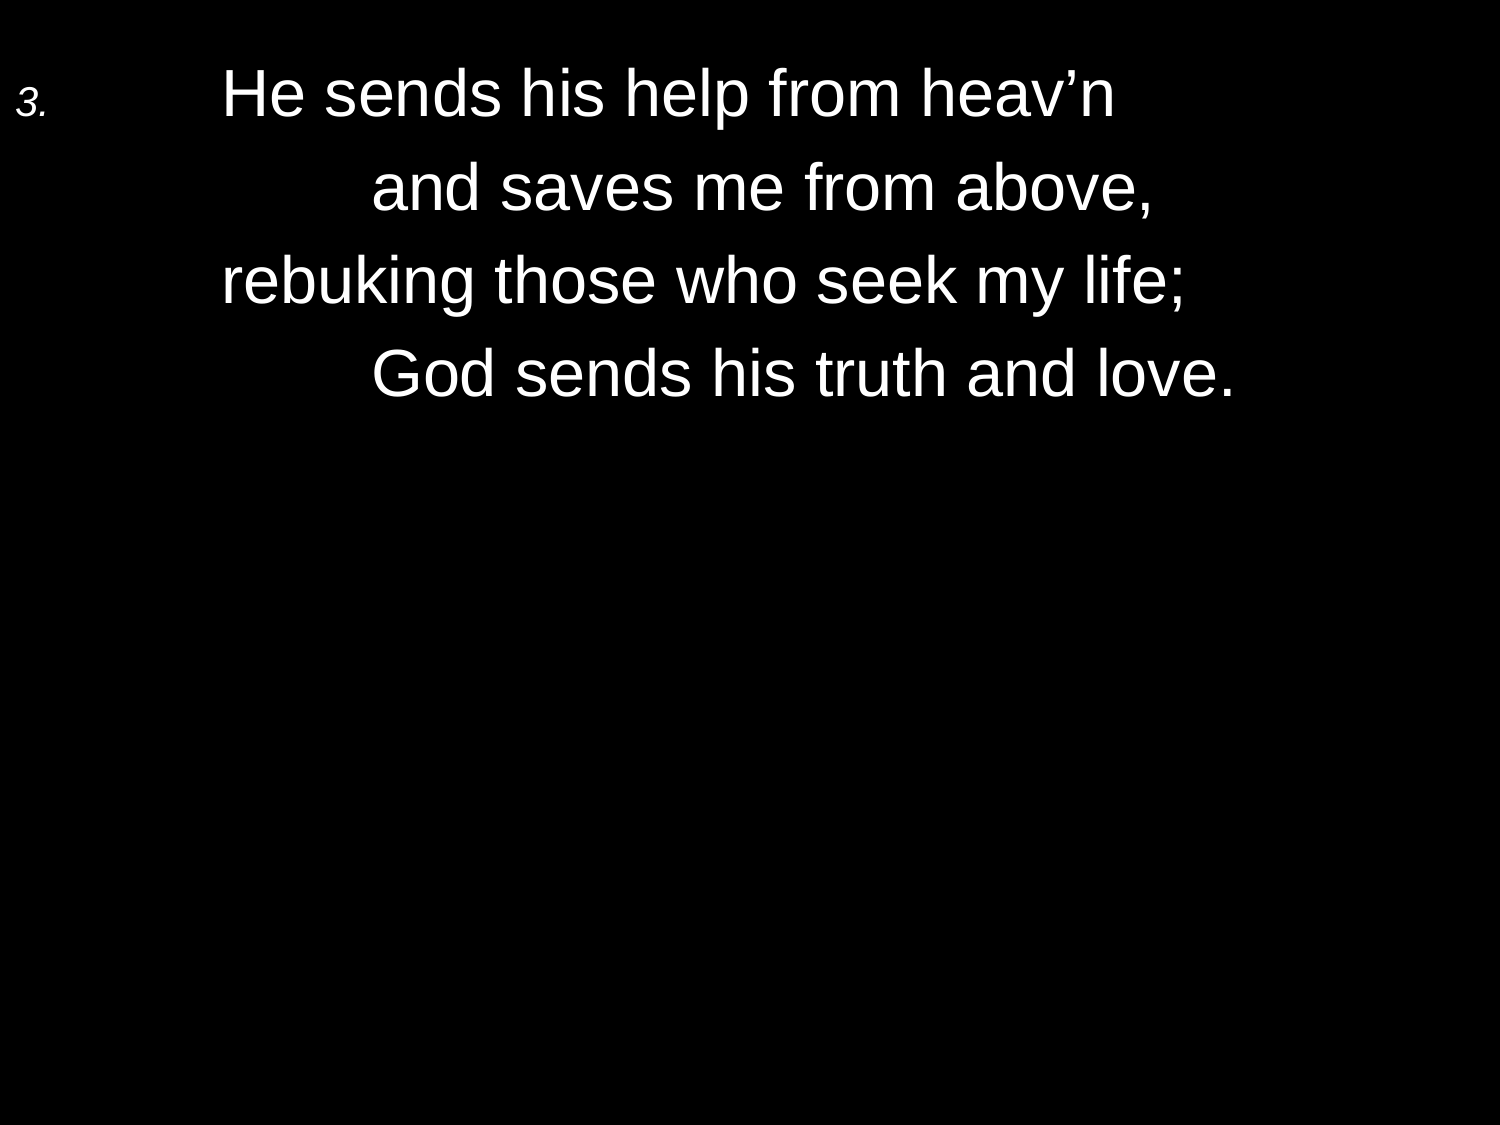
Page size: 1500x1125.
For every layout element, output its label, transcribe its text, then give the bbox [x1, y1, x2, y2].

list 3. He sends his help from heav’n and saves me from above, rebuking those who seek my life; God sends his truth and love. [0, 42, 1500, 1047]
